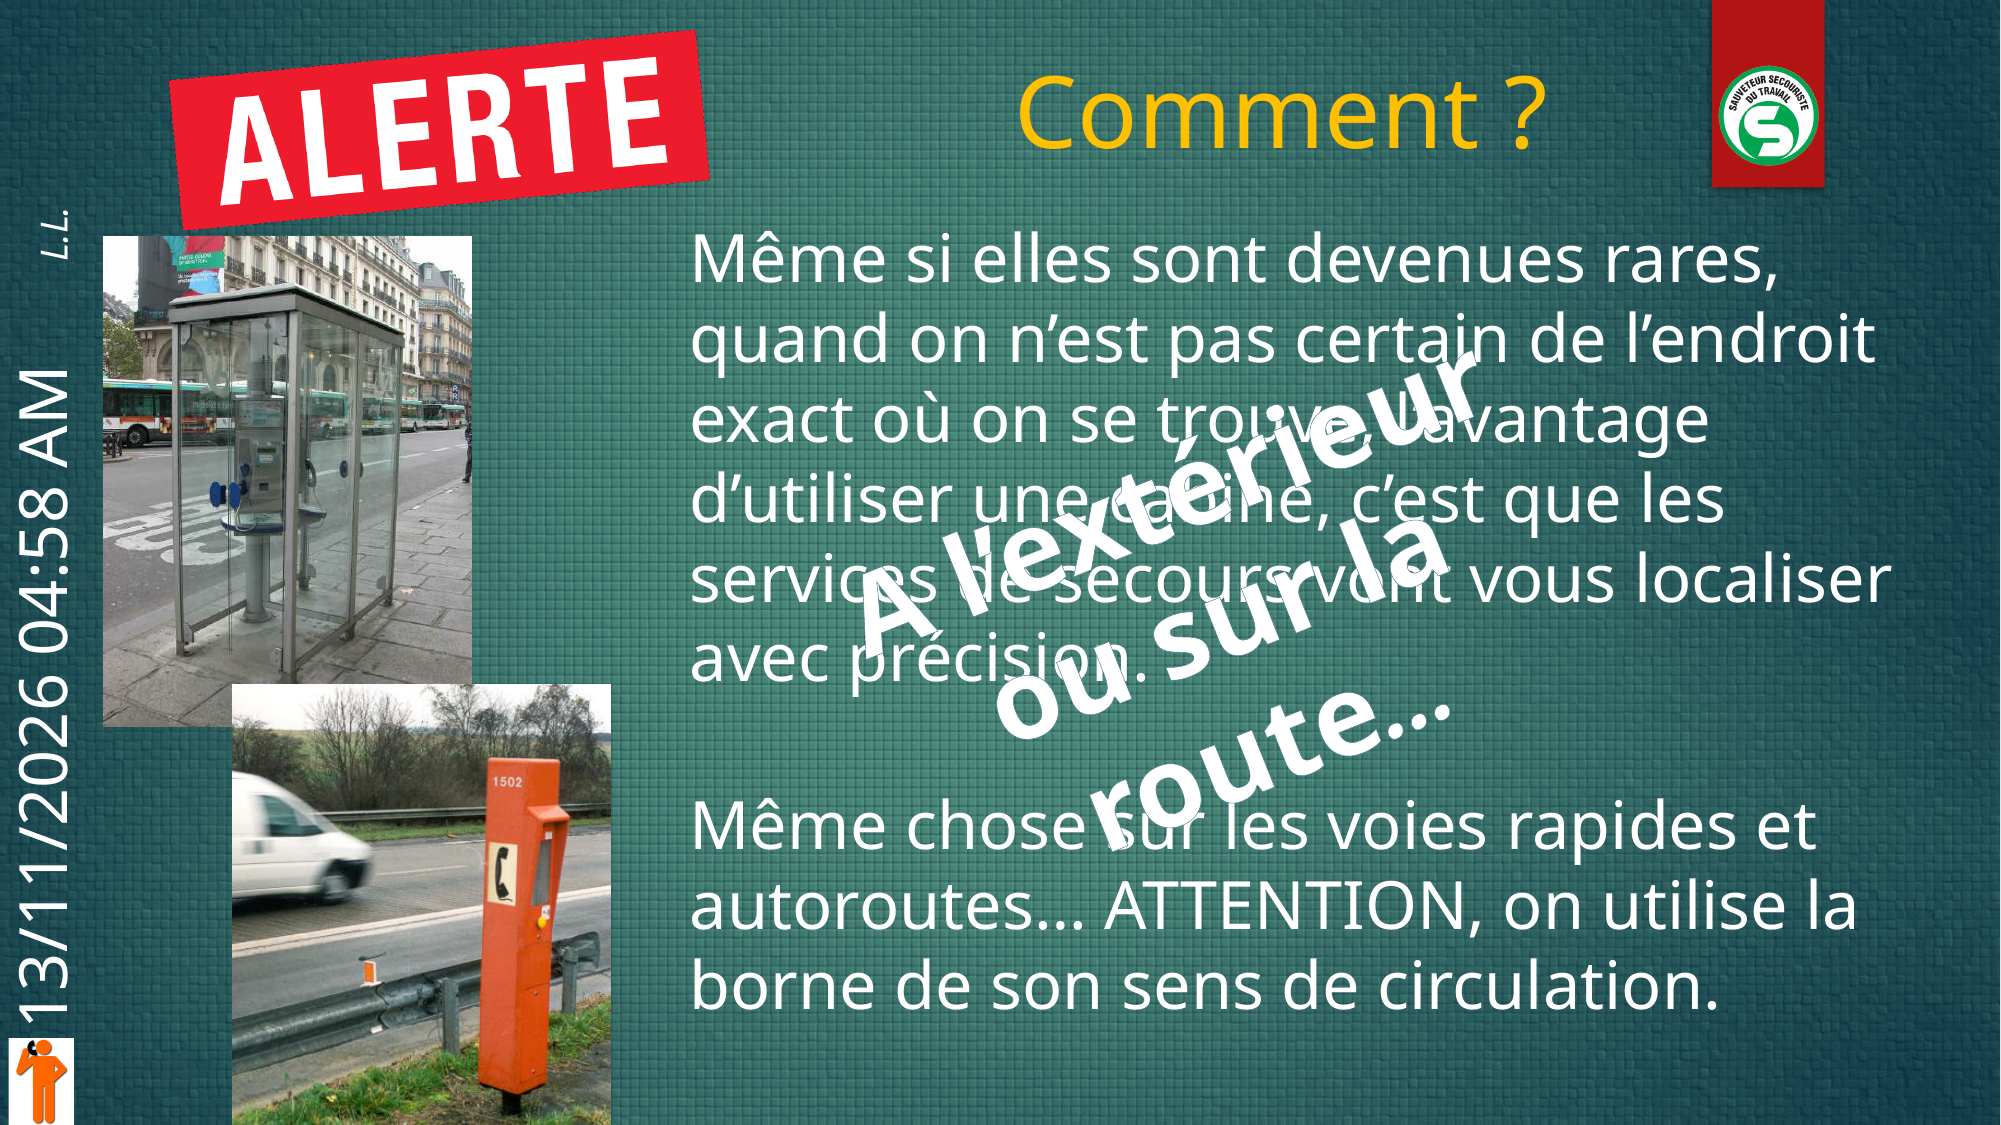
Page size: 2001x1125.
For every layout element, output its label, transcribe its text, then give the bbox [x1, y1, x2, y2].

text_box Comment ? [999, 40, 1665, 176]
picture [1718, 65, 1819, 166]
picture [8, 1038, 74, 1125]
text_box Même si elles sont devenues rares, quand on n’est pas certain de l’endroit exact où on se trouve, l’avantage d’utiliser une cabine, c’est que les services de secours vont vous localiser avec précision. [674, 208, 1962, 703]
picture [103, 0, 750, 1125]
text_box A l’extérieur ou sur la route… [739, 261, 1691, 971]
text_box Même chose sur les voies rapides et autoroutes… ATTENTION, on utilise la borne de son sens de circulation. [674, 775, 1962, 1031]
